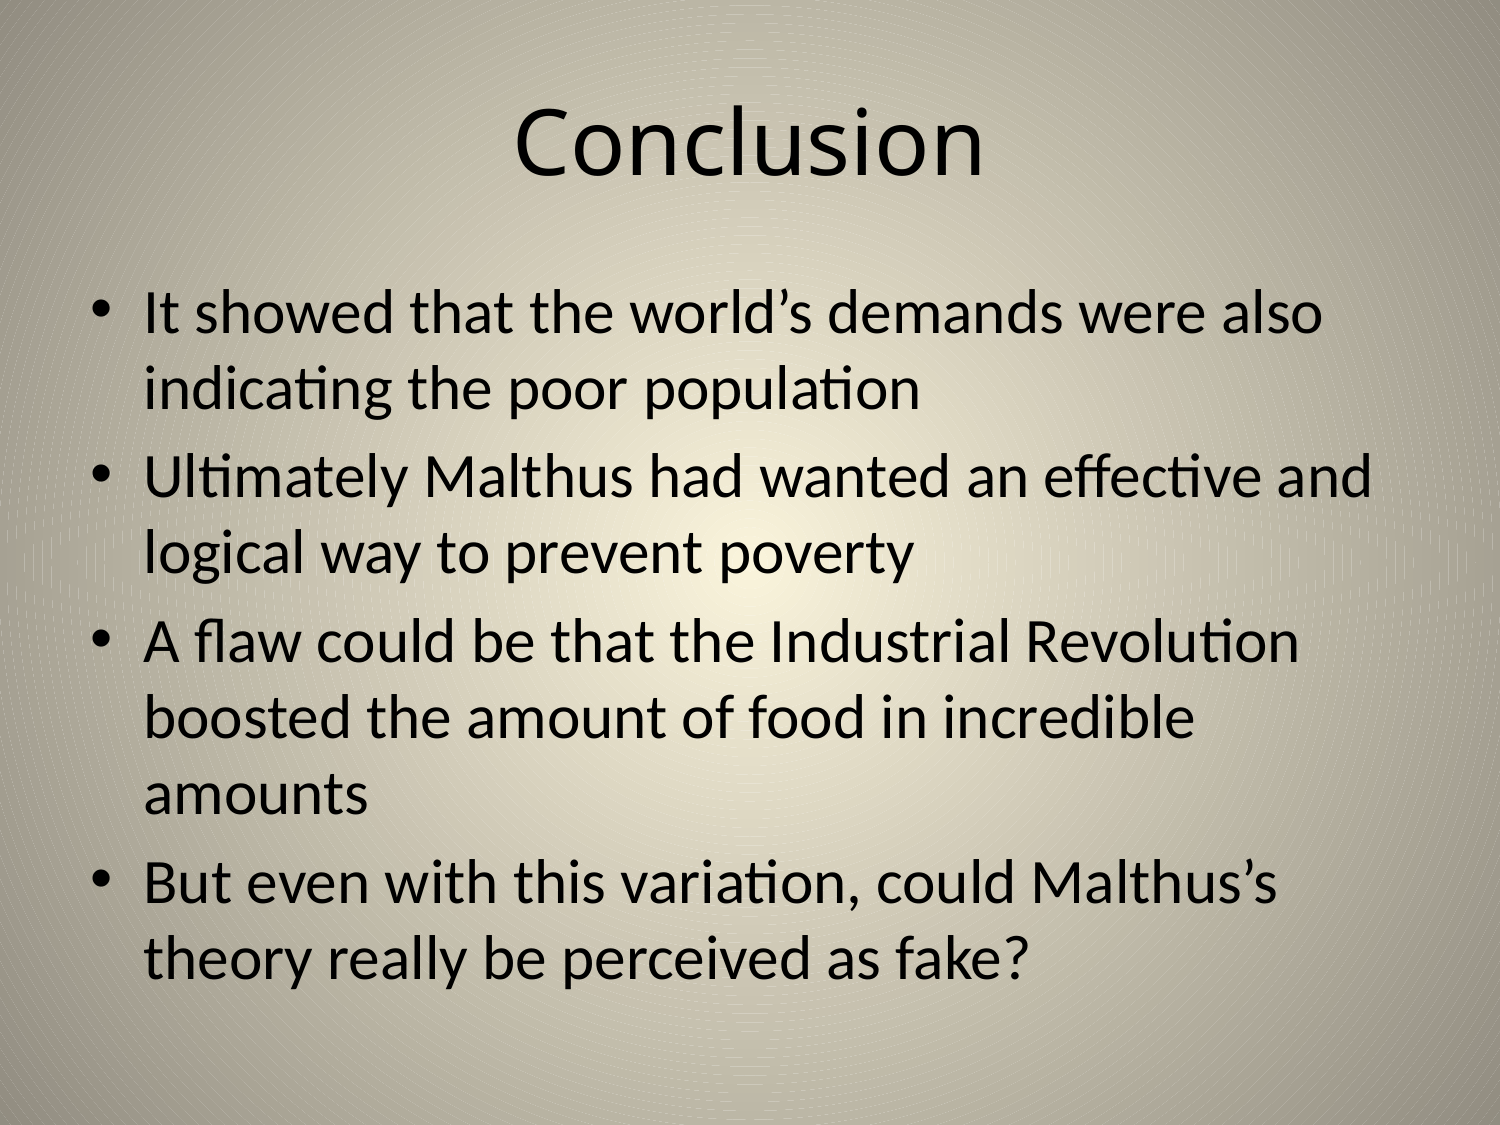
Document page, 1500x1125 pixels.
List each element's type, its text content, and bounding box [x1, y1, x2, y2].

list It showed that the world’s demands were also indicating the poor population Ultimately Malthus had wanted an effective and logical way to prevent poverty A flaw could be that the Industrial Revolution boosted the amount of food in incredible amounts But even with this variation, could Malthus’s theory really be perceived as fake? [75, 262, 1425, 1005]
title Conclusion [75, 45, 1425, 233]
